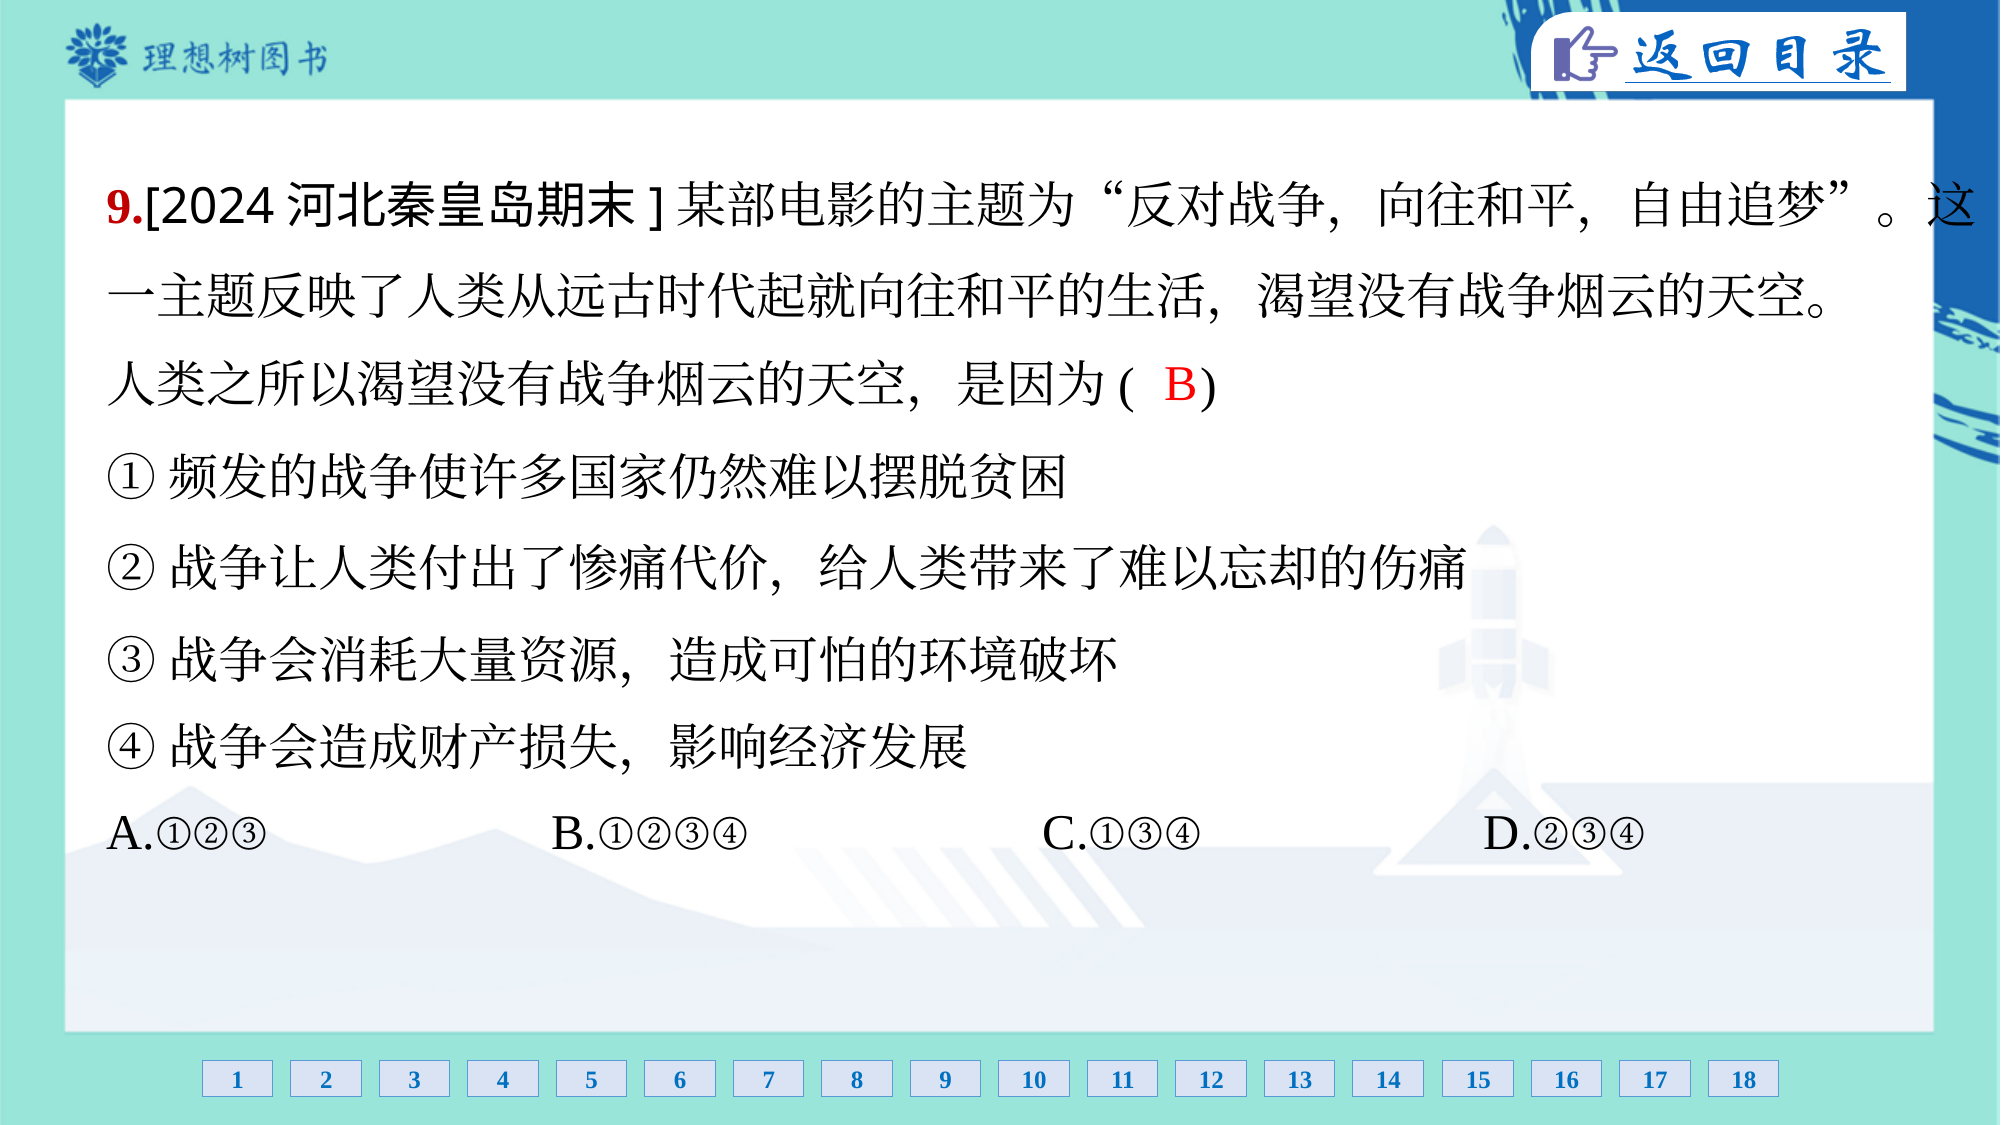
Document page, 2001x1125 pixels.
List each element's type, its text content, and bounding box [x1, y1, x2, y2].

text_box B [1146, 323, 1217, 402]
picture [0, 0, 2000, 1125]
text_box ①频发的战争使许多国家仍然难以摆脱贫困 ②战争让人类付出了惨痛代价，给人类带来了难以忘却的伤痛 ③战争会消耗大量资源，造成可怕的环境破坏 ④战争会造成财产损失，影响经济发展 [106, 413, 1895, 767]
text_box A.①②③ B.①②③④ C.①③④ D.②③④ [106, 772, 1895, 851]
text_box 9.[2024河北秦皇岛期末]某部电影的主题为“反对战争，向往和平，自由追梦”。这 一主题反映了人类从远古时代起就向往和平的生活，渴望没有战争烟云的天空。 人类之所以渴望没有战争烟云的天空，是因为( ) [106, 141, 1895, 403]
